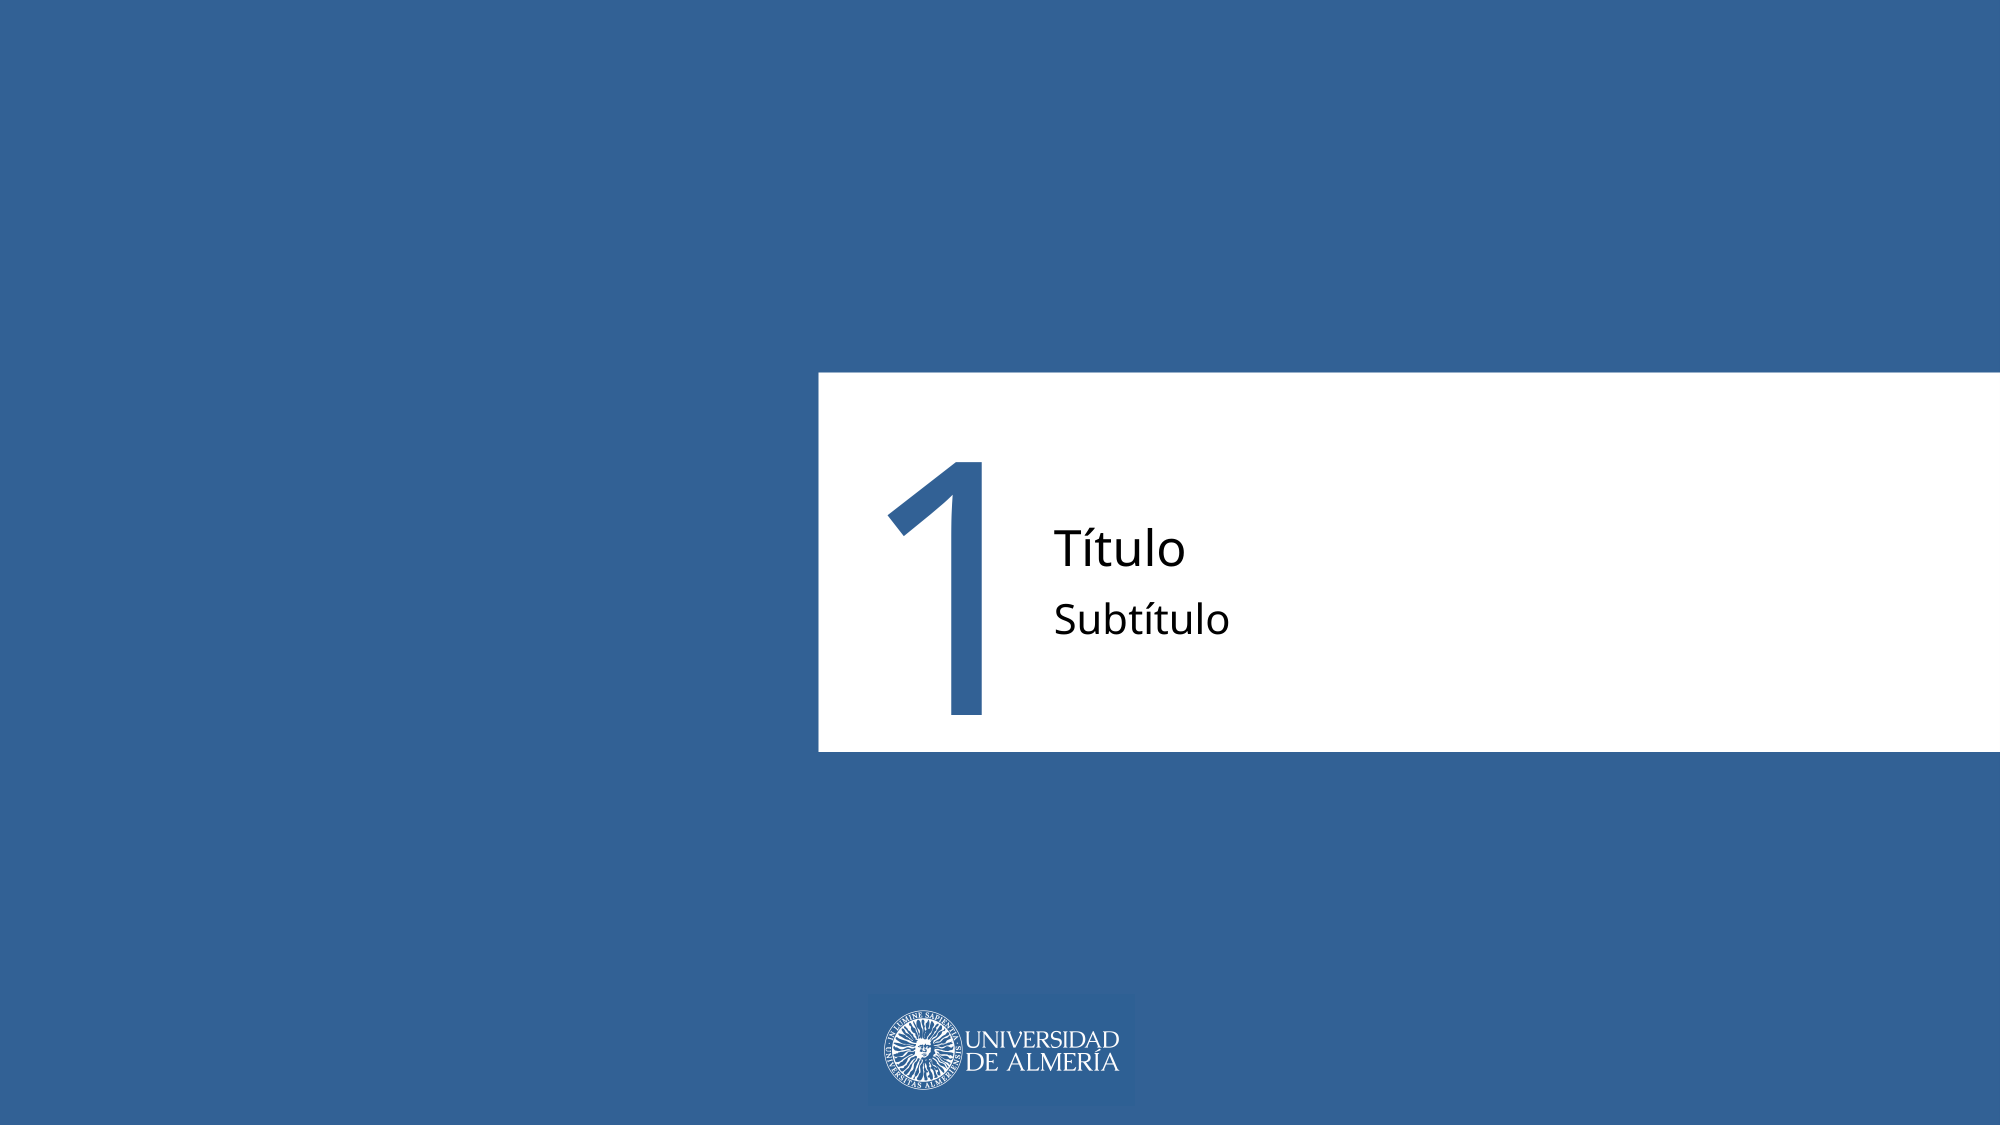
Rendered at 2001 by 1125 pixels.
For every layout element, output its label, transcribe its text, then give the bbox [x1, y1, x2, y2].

subtitle Título Subtítulo [1038, 516, 1944, 654]
title 1 [825, 335, 1092, 800]
picture [0, 0, 2000, 1125]
